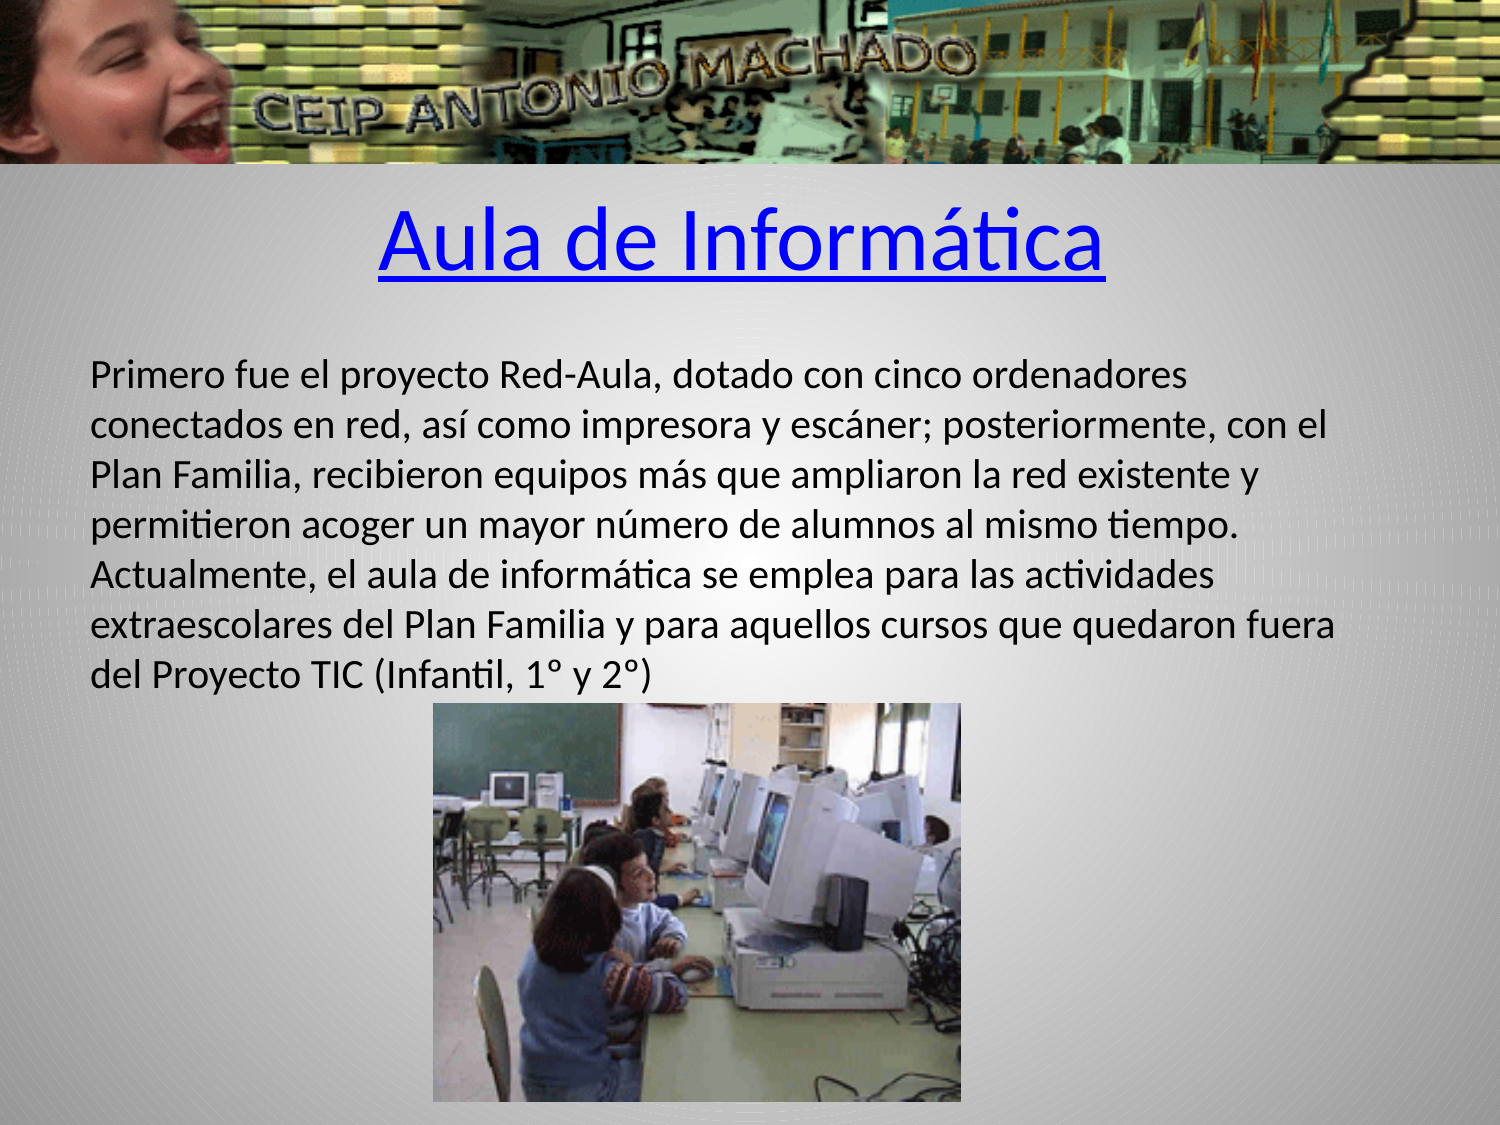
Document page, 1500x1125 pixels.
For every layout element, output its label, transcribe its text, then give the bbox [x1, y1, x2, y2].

list Primero fue el proyecto Red-Aula, dotado con cinco ordenadores conectados en red, así como impresora y escáner; posteriormente, con el Plan Familia, recibieron equipos más que ampliaron la red existente y permitieron acoger un mayor número de alumnos al mismo tiempo. Actualmente, el aula de informática se emplea para las actividades extraescolares del Plan Familia y para aquellos cursos que quedaron fuera del Proyecto TIC (Infantil, 1º y 2º) [75, 281, 1407, 1102]
picture [433, 702, 962, 1102]
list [0, 0, 1500, 165]
title Aula de Informática [363, 176, 1343, 281]
